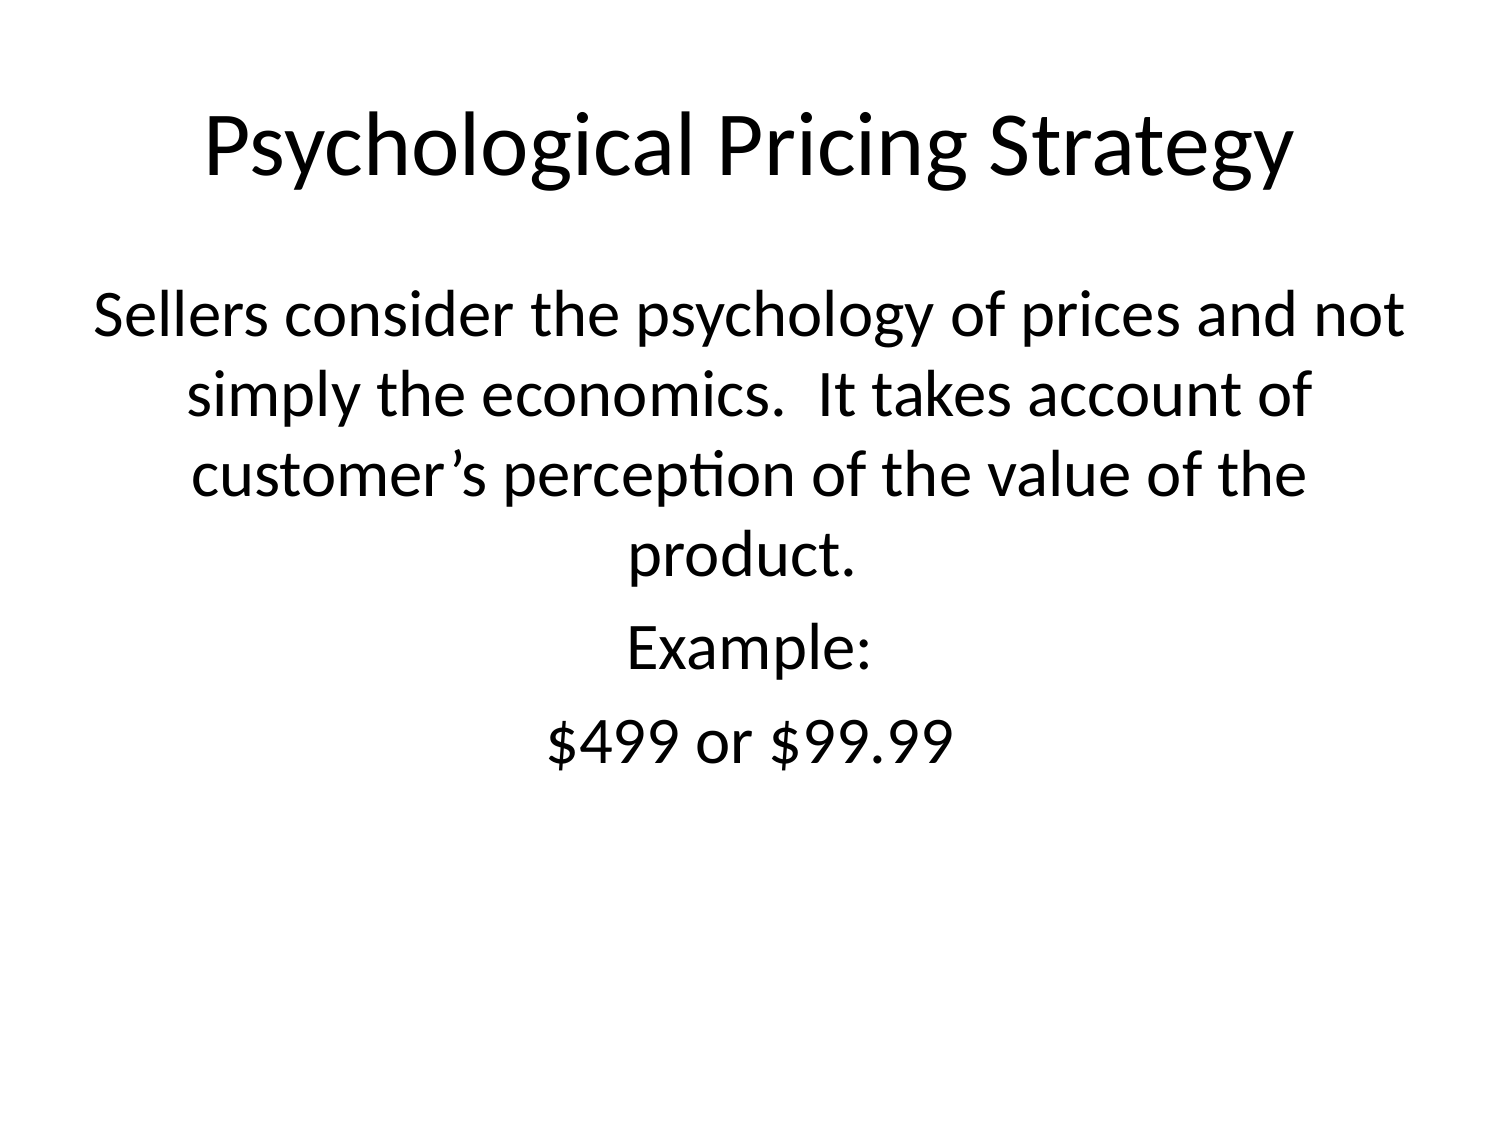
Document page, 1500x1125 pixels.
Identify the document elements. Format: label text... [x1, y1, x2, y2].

title Psychological Pricing Strategy [75, 45, 1425, 233]
list Sellers consider the psychology of prices and not simply the economics. It takes account of customer’s perception of the value of the product. Example: $499 or $99.99 [75, 262, 1425, 1005]
